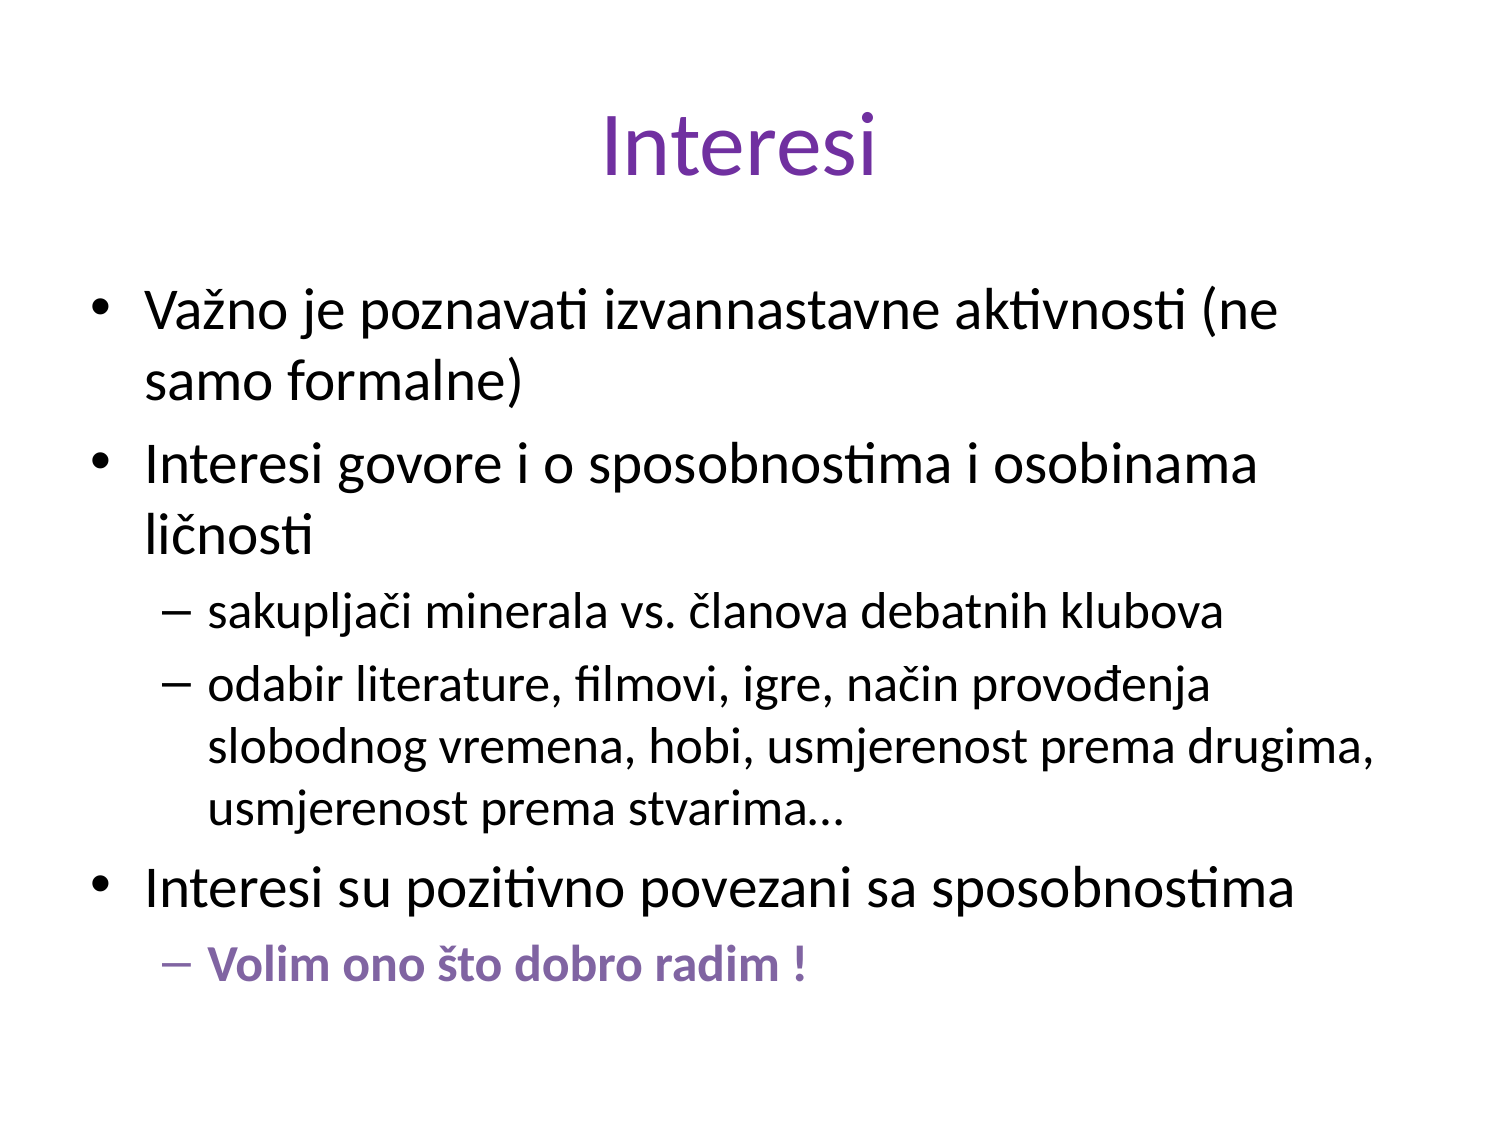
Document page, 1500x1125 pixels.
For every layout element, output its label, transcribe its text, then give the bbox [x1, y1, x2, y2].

list Važno je poznavati izvannastavne aktivnosti (ne samo formalne) Interesi govore i o sposobnostima i osobinama ličnosti sakupljači minerala vs. članova debatnih klubova odabir literature, filmovi, igre, način provođenja slobodnog vremena, hobi, usmjerenost prema drugima, usmjerenost prema stvarima… Interesi su pozitivno povezani sa sposobnostima Volim ono što dobro radim ! [75, 262, 1425, 1005]
title Interesi [75, 45, 1425, 233]
